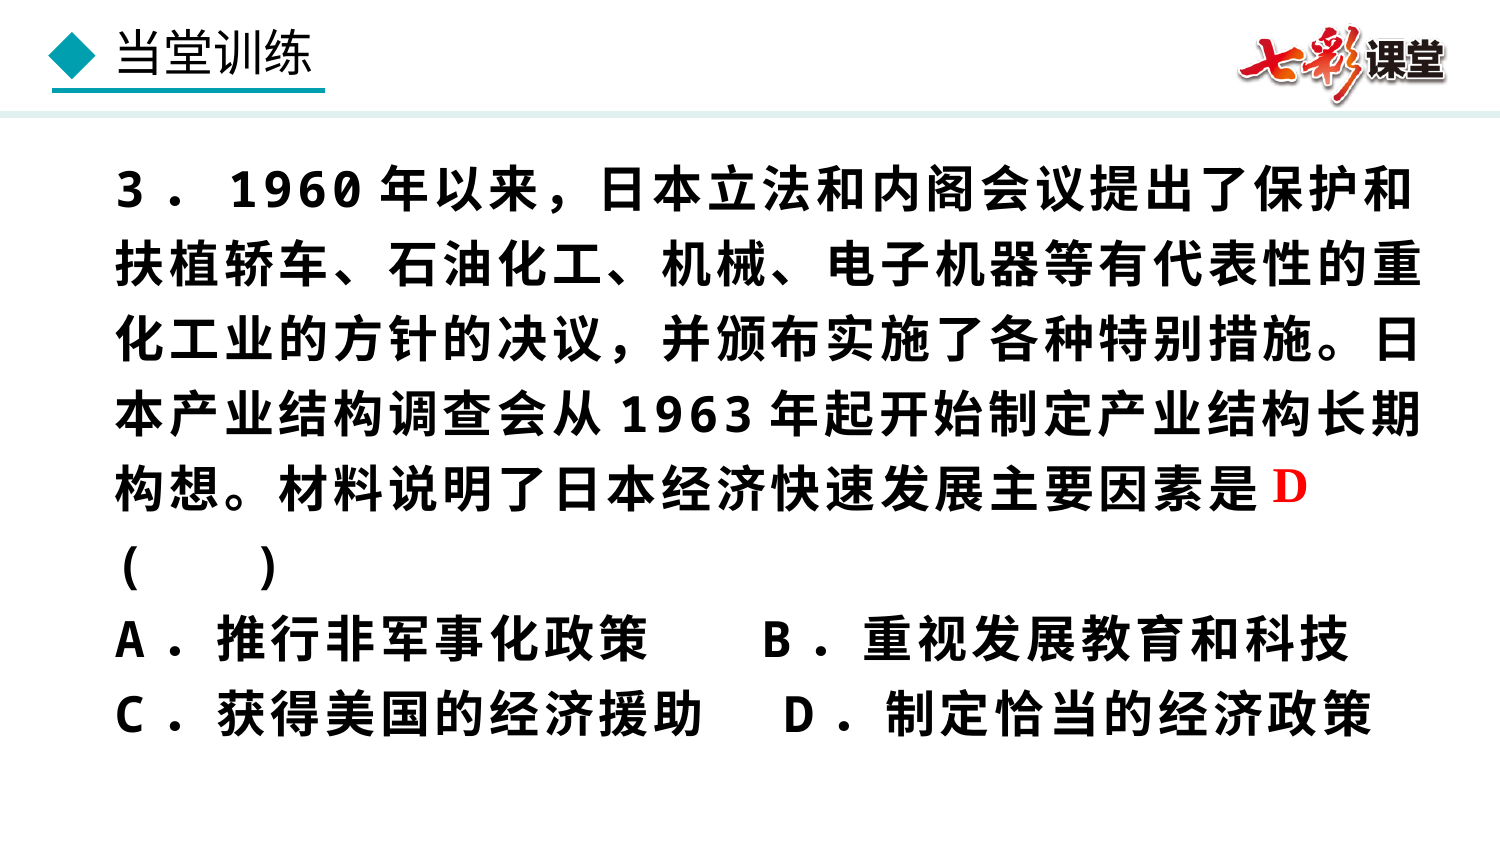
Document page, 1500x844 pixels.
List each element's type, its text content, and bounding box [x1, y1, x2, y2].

picture [1234, 20, 1451, 108]
title 3．1960年以来，日本立法和内阁会议提出了保护和扶植轿车、石油化工、机械、电子机器等有代表性的重化工业的方针的决议，并颁布实施了各种特别措施。日本产业结构调查会从1963年起开始制定产业结构长期构想。材料说明了日本经济快速发展主要因素是( ) A．推行非军事化政策 B．重视发展教育和科技 C．获得美国的经济援助 D．制定恰当的经济政策 [100, 135, 1451, 576]
text_box D [1257, 445, 1325, 521]
